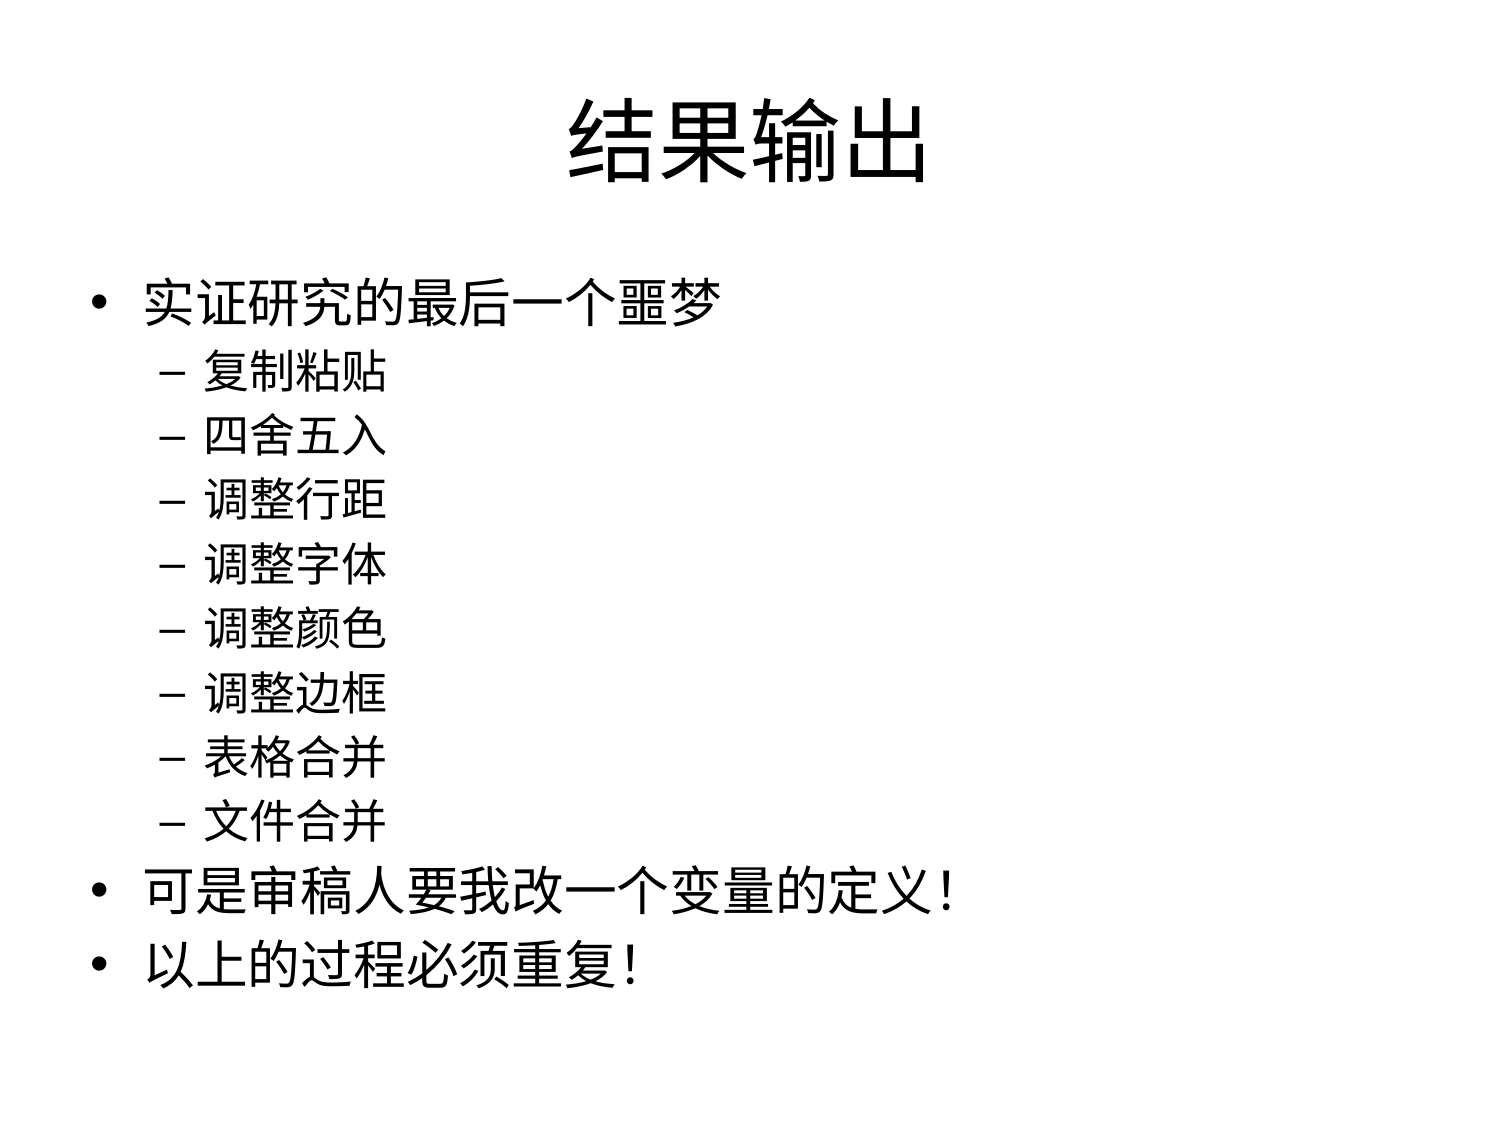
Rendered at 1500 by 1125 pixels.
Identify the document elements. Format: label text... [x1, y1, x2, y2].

title 结果输出 [75, 45, 1425, 233]
list 实证研究的最后一个噩梦 复制粘贴 四舍五入 调整行距 调整字体 调整颜色 调整边框 表格合并 文件合并 可是审稿人要我改一个变量的定义！ 以上的过程必须重复！ [75, 262, 1425, 1005]
